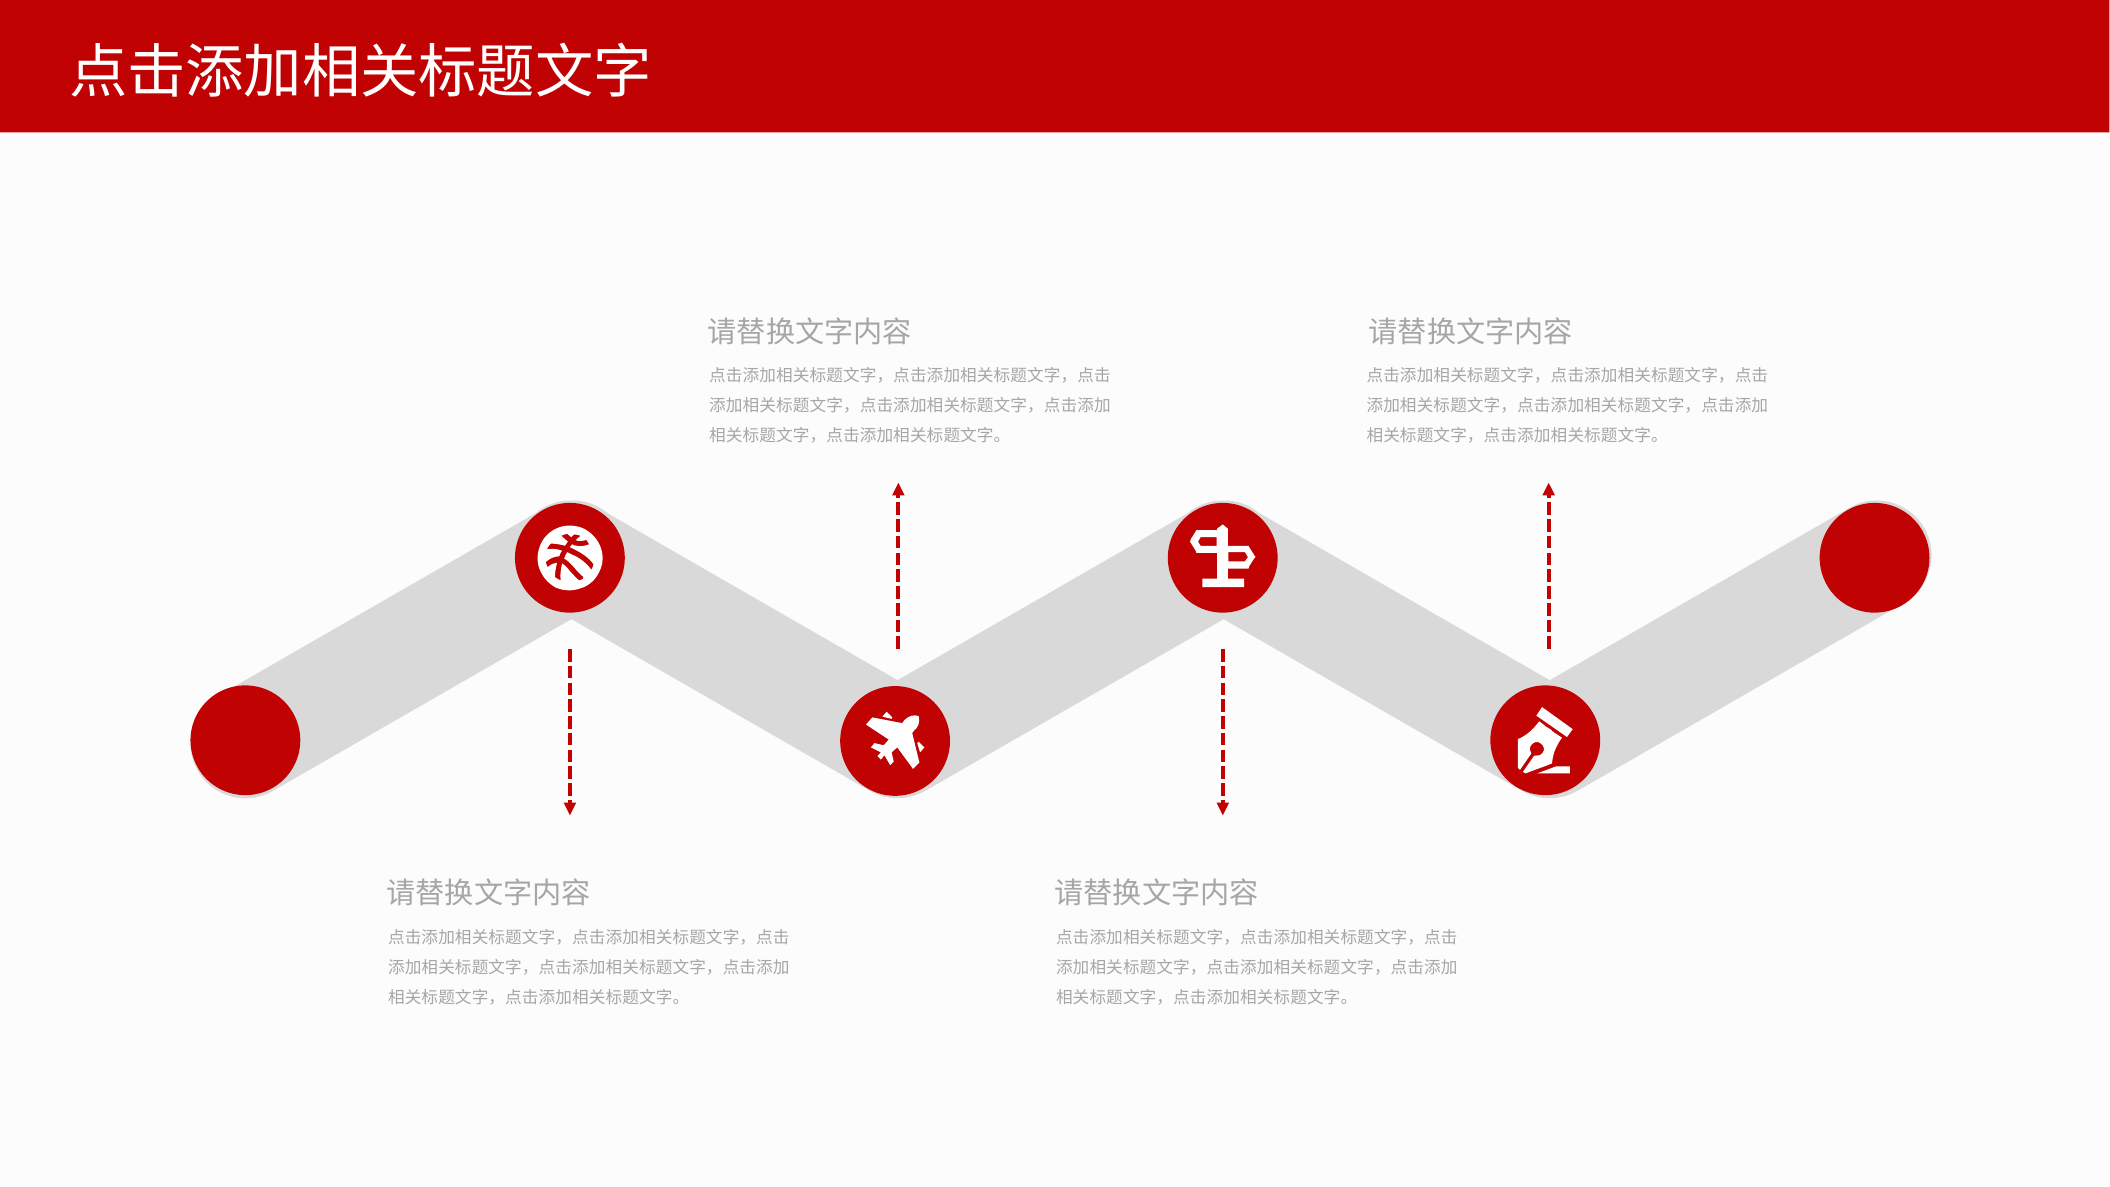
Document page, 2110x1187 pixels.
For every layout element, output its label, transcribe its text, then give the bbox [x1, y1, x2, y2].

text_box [190, 268, 1930, 1030]
text_box 点击添加相关标题文字 [54, 26, 667, 112]
